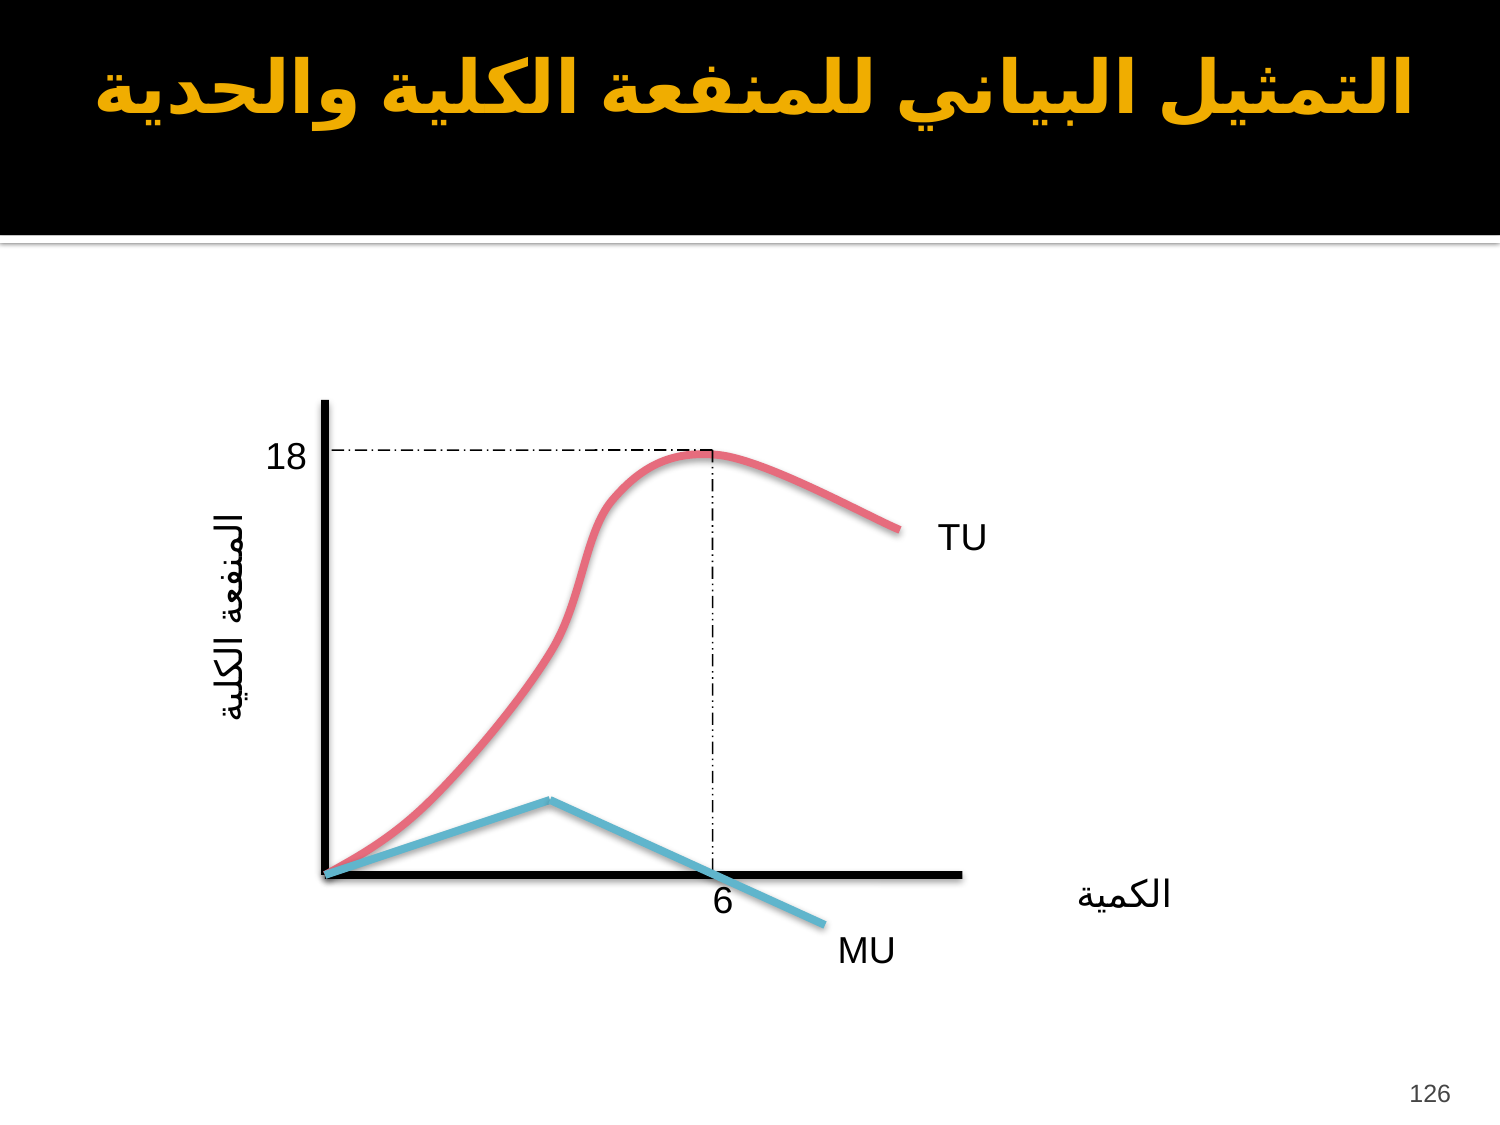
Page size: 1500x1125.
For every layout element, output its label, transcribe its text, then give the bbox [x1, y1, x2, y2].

slide_number 126 [1345, 1062, 1467, 1108]
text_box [197, 399, 1174, 979]
title التمثيل البياني للمنفعة الكلية والحدية [75, 25, 1425, 231]
